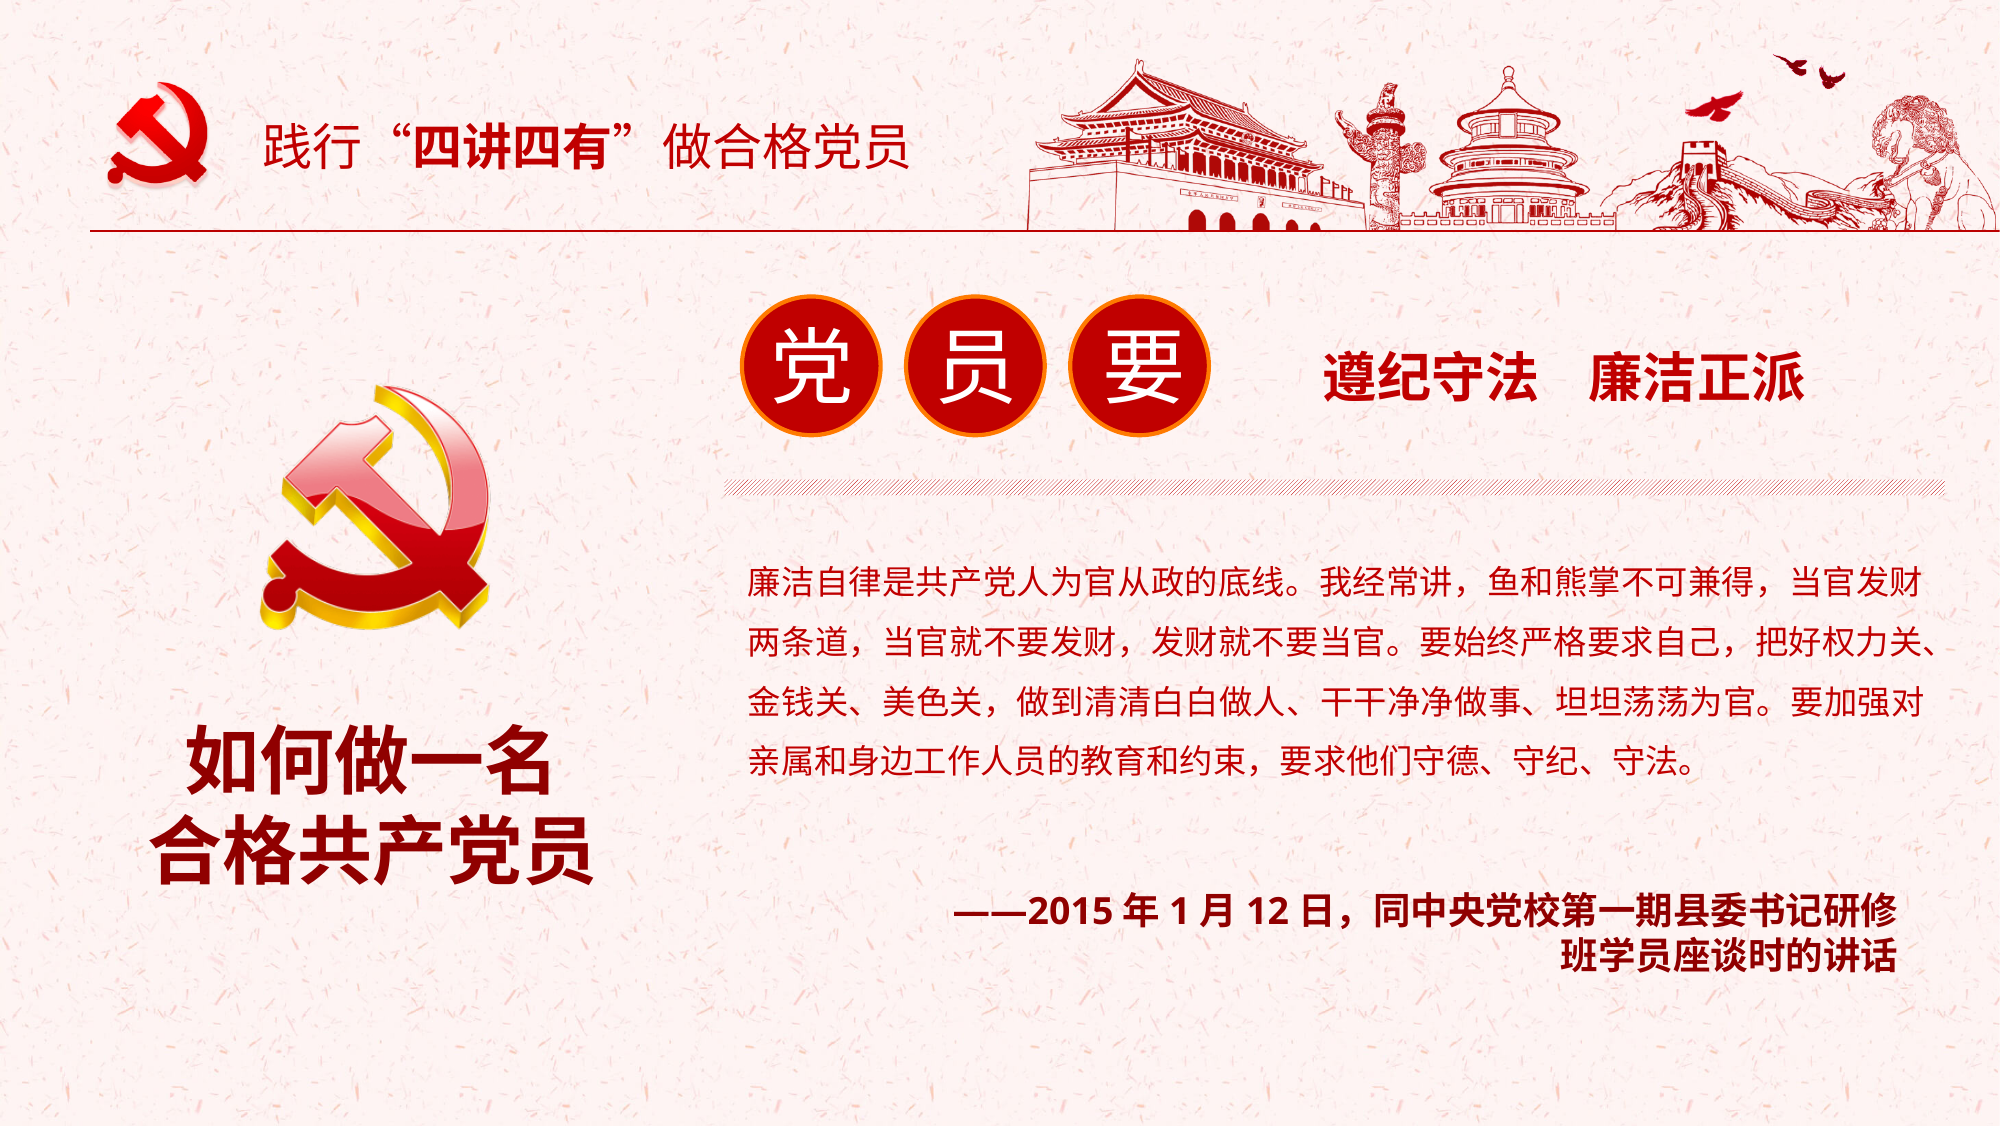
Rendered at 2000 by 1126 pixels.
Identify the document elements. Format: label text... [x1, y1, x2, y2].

text_box [724, 479, 1945, 496]
text_box 遵纪守法 廉洁正派 [1267, 333, 1862, 419]
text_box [741, 296, 881, 436]
text_box 廉洁自律是共产党人为官从政的底线。我经常讲，鱼和熊掌不可兼得，当官发财两条道，当官就不要发财，发财就不要当官。要始终严格要求自己，把好权力关、金钱关、美色关，做到清清白白做人、干干净净做事、坦坦荡荡为官。要加强对亲属和身边工作人员的教育和约束，要求他们守德、守纪、守法。 [727, 531, 1945, 791]
text_box ——2015年1月12日，同中央党校第一期县委书记研修班学员座谈时的讲话 [906, 876, 1918, 987]
list 践行“四讲四有”做合格党员 [247, 78, 1035, 173]
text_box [1069, 296, 1210, 436]
text_box 如何做一名 合格共产党员 [66, 703, 678, 904]
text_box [905, 296, 1045, 436]
picture [0, 0, 2000, 1126]
